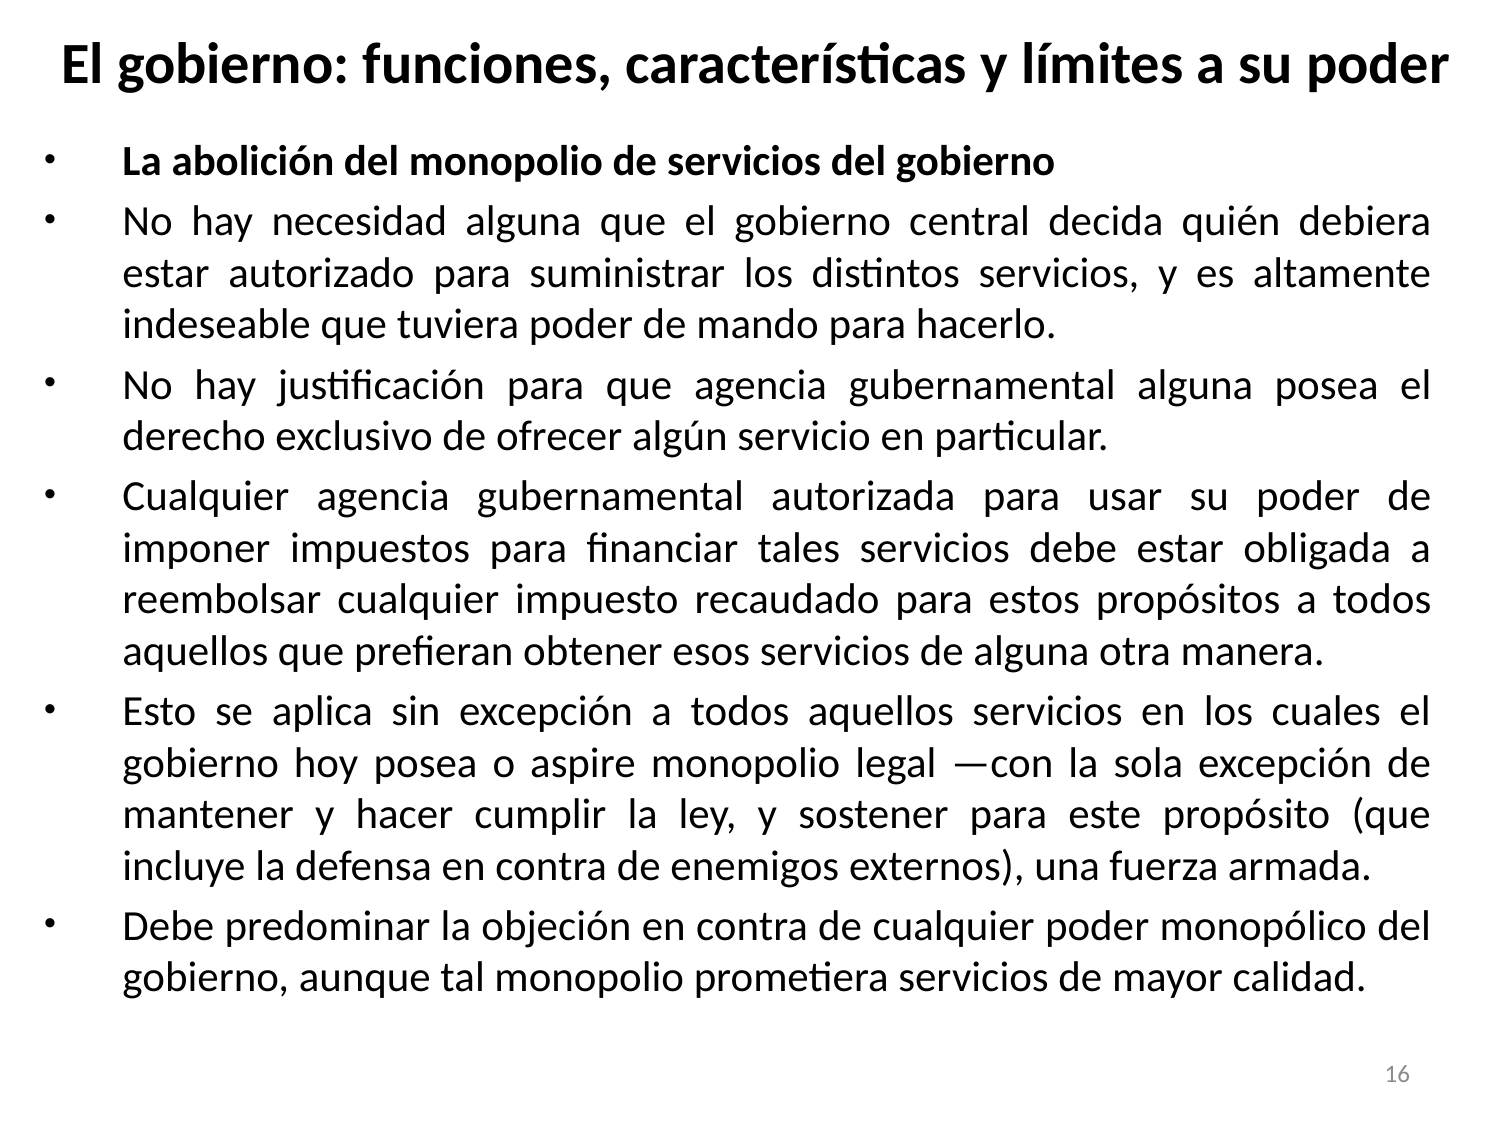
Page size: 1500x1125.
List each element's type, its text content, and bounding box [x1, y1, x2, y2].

slide_number 16 [1074, 1042, 1425, 1103]
text_box La abolición del monopolio de servicios del gobierno No hay necesidad alguna que el gobierno central decida quién debiera estar autorizado para suministrar los distintos servicios, y es altamente indeseable que tuviera poder de mando para hacerlo. No hay justificación para que agencia gubernamental alguna posea el derecho exclusivo de ofrecer algún servicio en particular. Cualquier agencia gubernamental autorizada para usar su poder de imponer impuestos para financiar tales servicios debe estar obligada a reembolsar cualquier impuesto recaudado para estos propósitos a todos aquellos que prefieran obtener esos servicios de alguna otra manera. Esto se aplica sin excepción a todos aquellos servicios en los cuales el gobierno hoy posea o aspire monopolio legal —con la sola excepción de mantener y hacer cumplir la ley, y sostener para este propósito (que incluye la defensa en contra de enemigos externos), una fuerza armada. Debe predominar la objeción en contra de cualquier poder monopólico del gobierno, aunque tal monopolio prometiera servicios de mayor calidad. [29, 125, 1447, 1094]
title El gobierno: funciones, características y límites a su poder [41, 7, 1471, 114]
